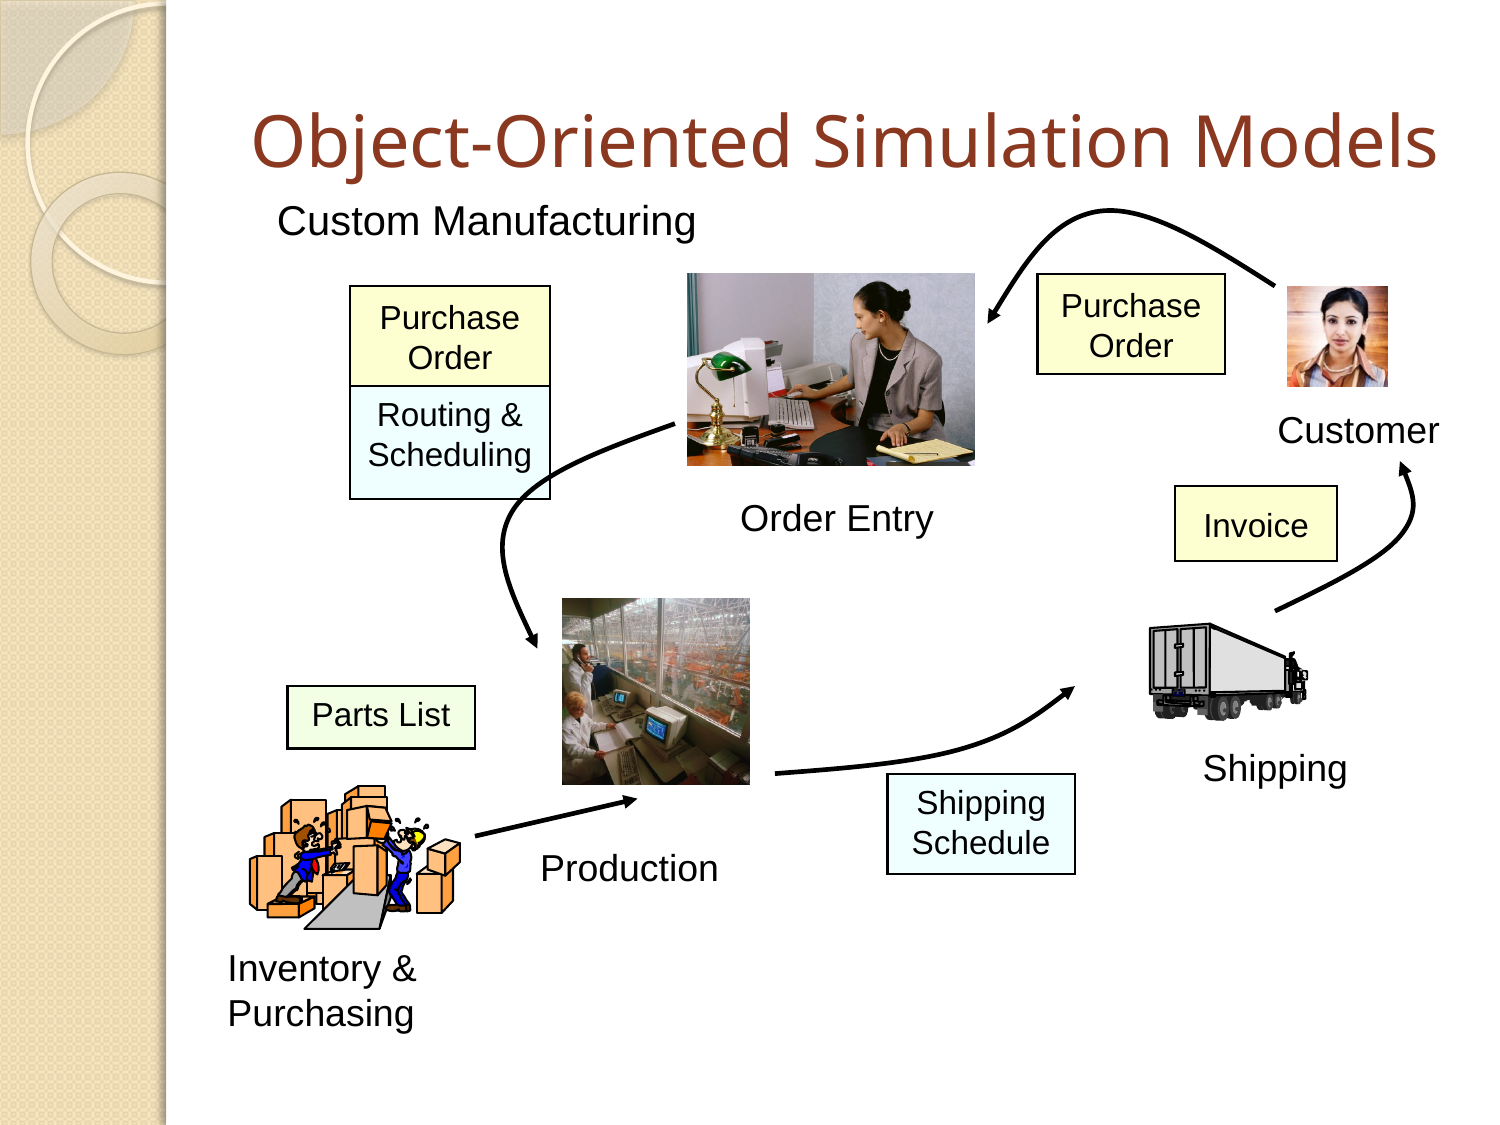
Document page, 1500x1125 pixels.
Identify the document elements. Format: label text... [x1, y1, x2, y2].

text_box Purchase Order [1037, 293, 1225, 374]
text_box [1274, 461, 1414, 612]
text_box Inventory & Purchasing [212, 936, 438, 1042]
text_box Custom Manufacturing [261, 186, 713, 252]
picture [1287, 285, 1388, 387]
text_box Shipping [1187, 736, 1364, 797]
text_box Production [525, 836, 735, 897]
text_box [249, 785, 461, 930]
text_box [502, 423, 675, 649]
picture [687, 273, 976, 466]
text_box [1149, 623, 1308, 722]
text_box [474, 796, 638, 837]
picture [562, 598, 751, 785]
text_box Parts List [287, 686, 475, 749]
text_box [774, 686, 1075, 774]
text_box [349, 285, 551, 499]
text_box [987, 210, 1275, 324]
title Object-Oriented Simulation Models [235, 45, 1466, 233]
text_box Customer [1262, 398, 1456, 459]
text_box Invoice [1174, 486, 1338, 562]
text_box Order Entry [725, 486, 949, 547]
text_box Shipping Schedule [887, 773, 1075, 874]
